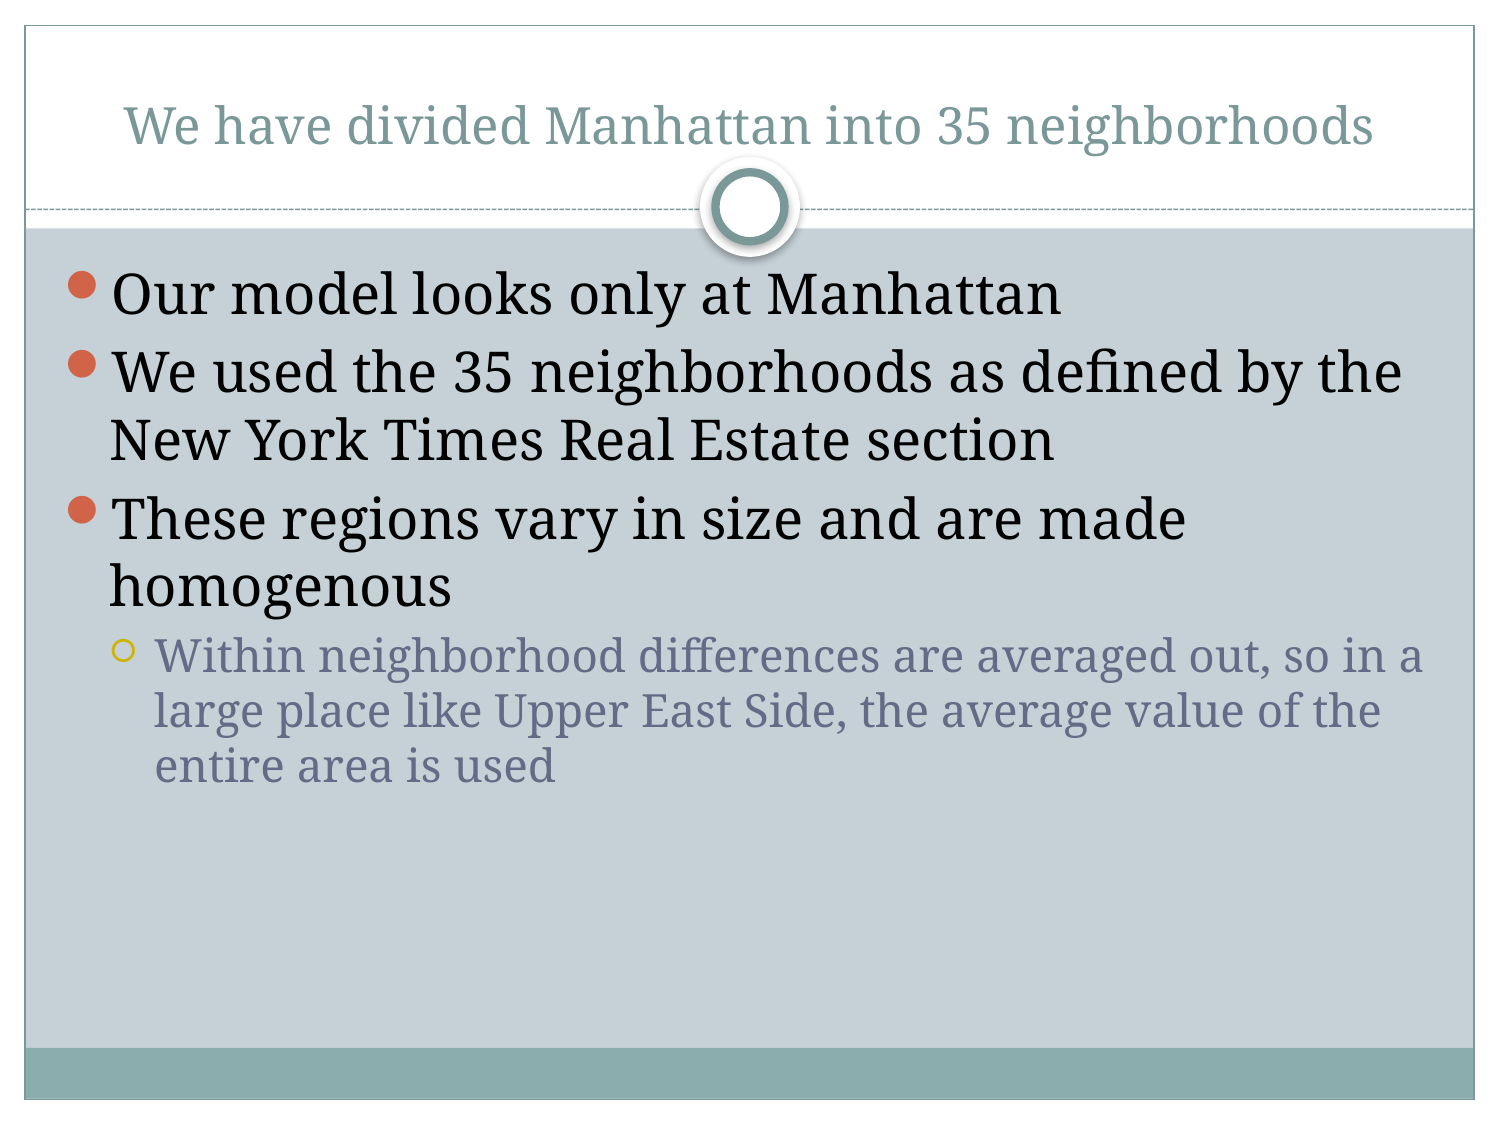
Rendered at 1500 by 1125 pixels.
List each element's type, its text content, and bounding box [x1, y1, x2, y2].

title We have divided Manhattan into 35 neighborhoods [49, 37, 1450, 162]
list Our model looks only at Manhattan We used the 35 neighborhoods as defined by the New York Times Real Estate section These regions vary in size and are made homogenous Within neighborhood differences are averaged out, so in a large place like Upper East Side, the average value of the entire area is used [49, 250, 1445, 1001]
